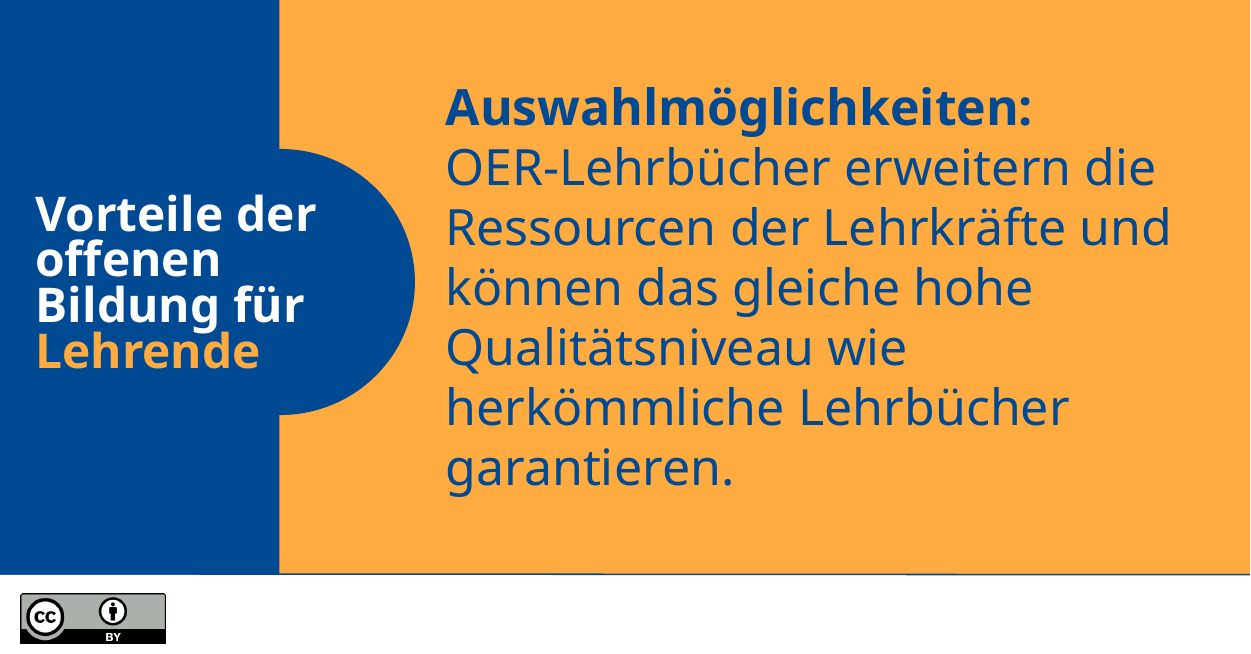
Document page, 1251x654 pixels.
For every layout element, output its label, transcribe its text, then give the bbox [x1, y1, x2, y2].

text_box [0, 582, 1250, 654]
text_box [0, 0, 280, 573]
text_box [206, 393, 355, 416]
text_box Auswahlmöglichkeiten: OER-Lehrbücher erweitern die Ressourcen der Lehrkräfte und können das gleiche hohe Qualitätsniveau wie herkömmliche Lehrbücher garantieren. [430, 60, 1244, 511]
picture [20, 592, 166, 645]
text_box Vorteile der offenen Bildung für Lehrende [20, 179, 382, 393]
text_box [382, 194, 415, 370]
text_box [195, 148, 366, 179]
